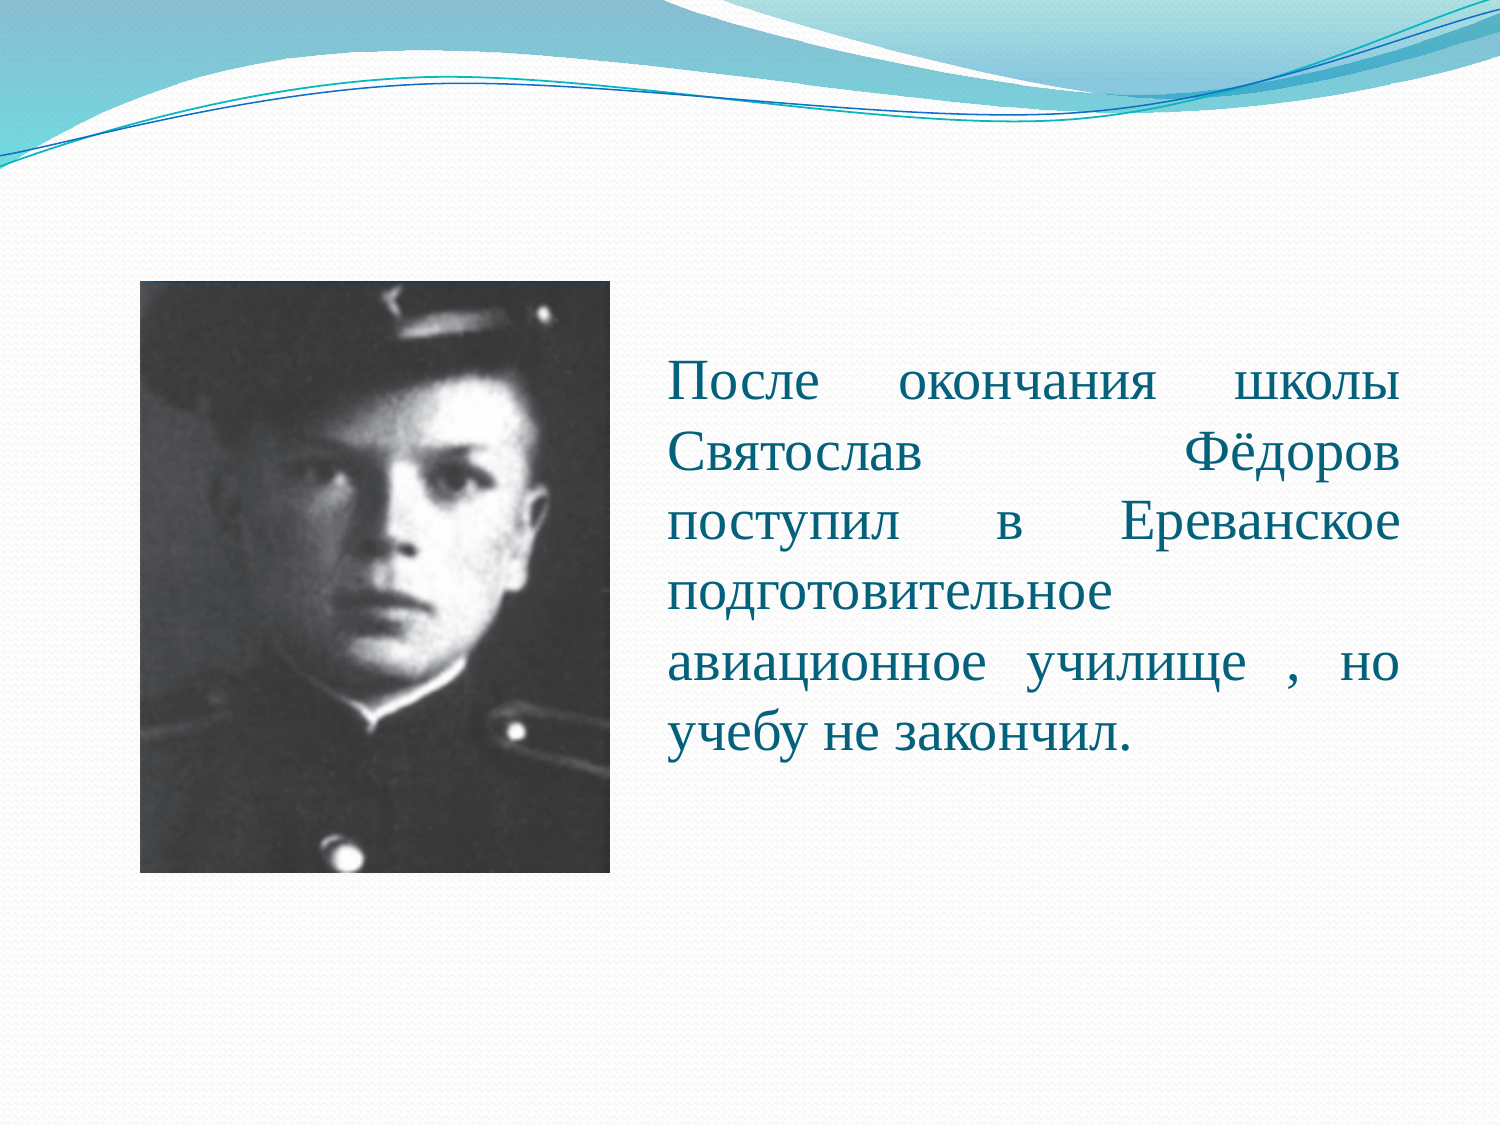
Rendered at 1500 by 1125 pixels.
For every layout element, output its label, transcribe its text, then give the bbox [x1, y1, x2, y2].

title После окончания школы Святослав Фёдоров поступил в Ереванское подготовительное авиационное училище , но учебу не закончил. [667, 375, 1402, 762]
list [140, 280, 610, 873]
